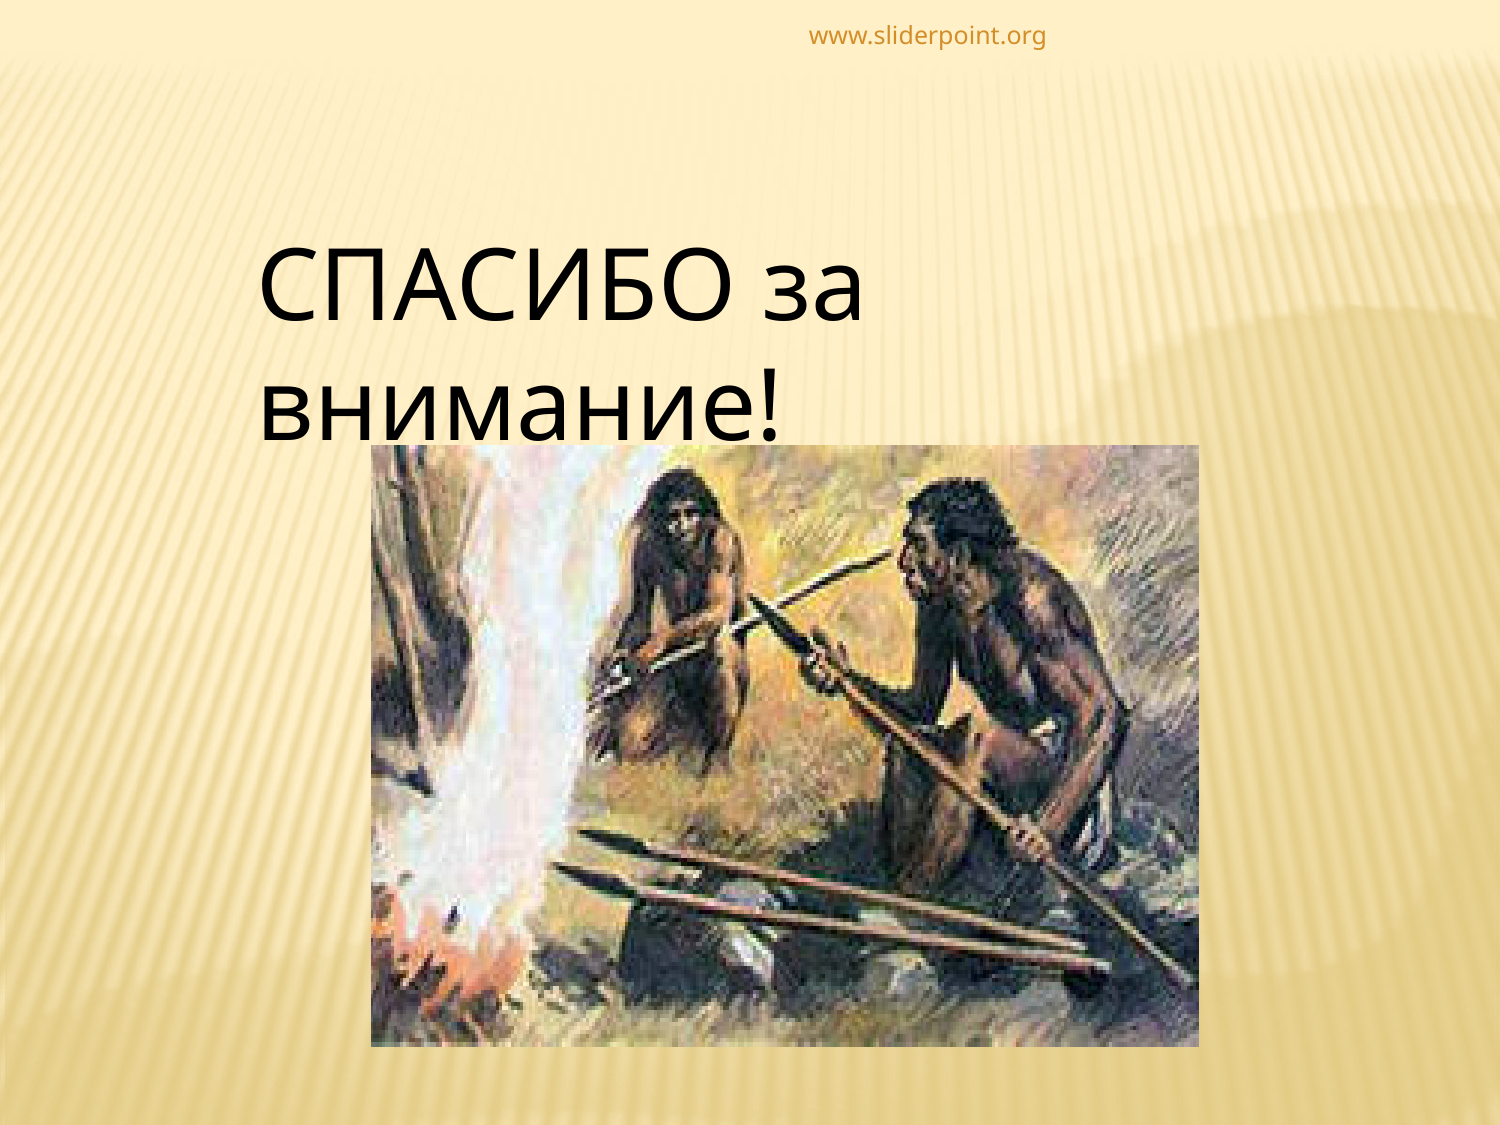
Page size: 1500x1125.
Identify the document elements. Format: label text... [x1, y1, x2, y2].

picture [371, 445, 1200, 1048]
text_box СПАСИБО за внимание! [242, 212, 1329, 468]
footer www.sliderpoint.org [512, 12, 1063, 60]
